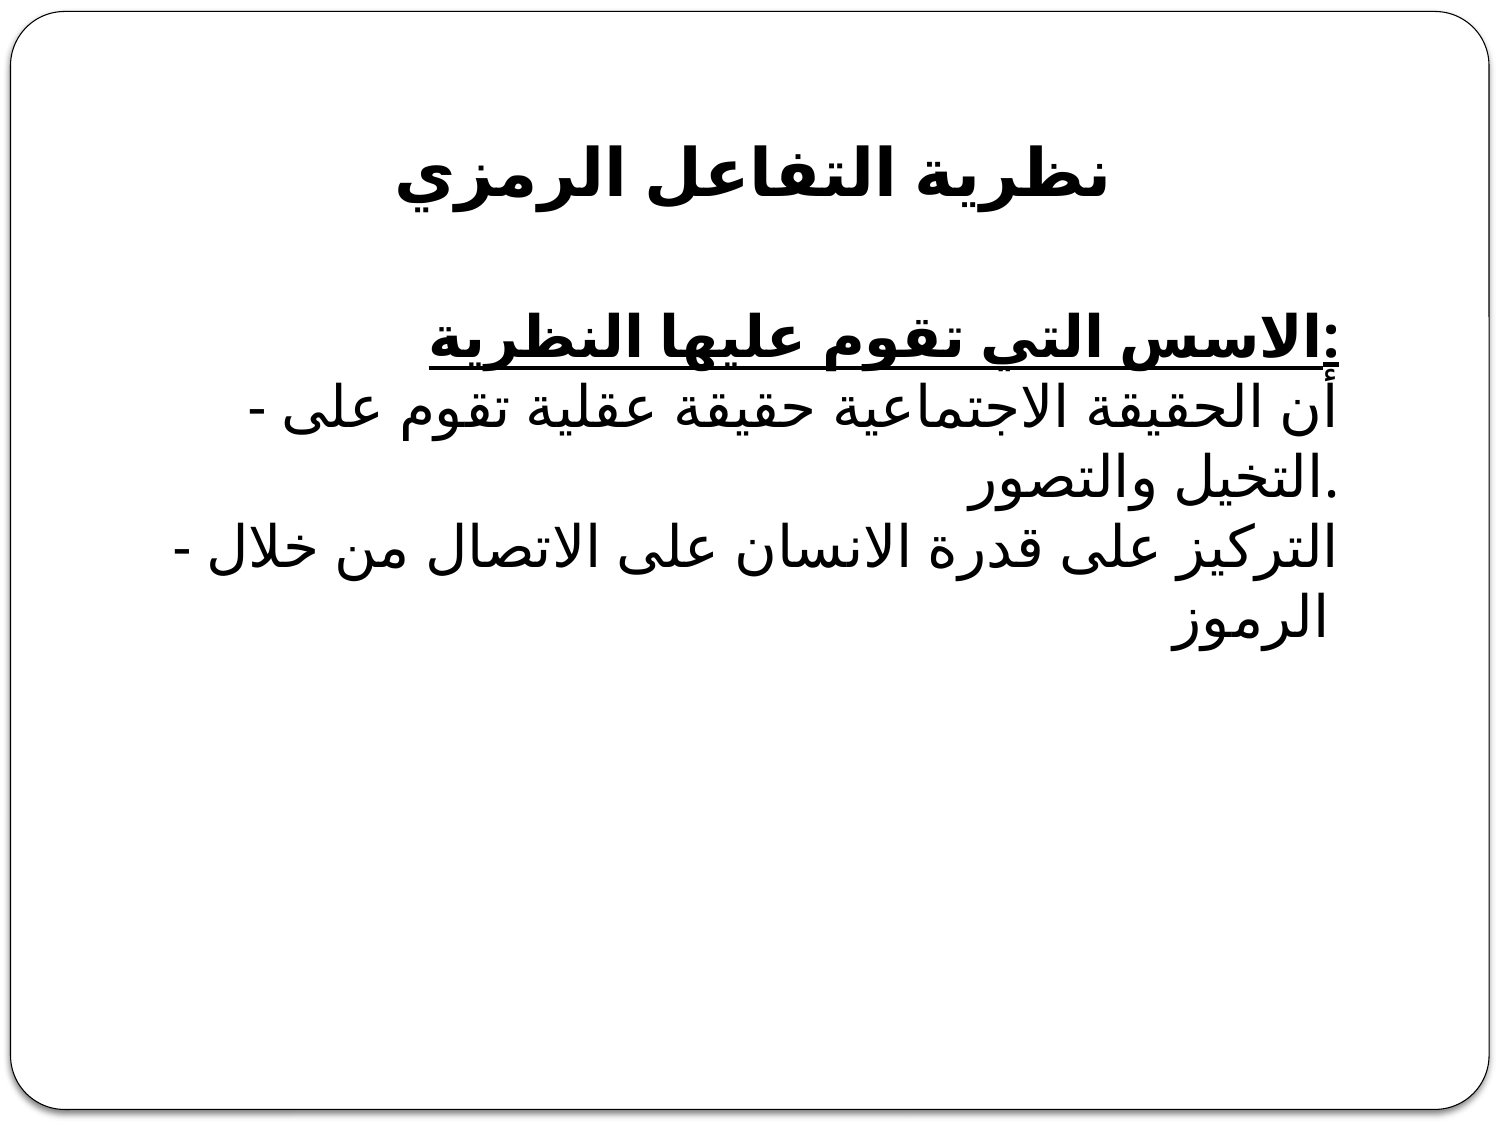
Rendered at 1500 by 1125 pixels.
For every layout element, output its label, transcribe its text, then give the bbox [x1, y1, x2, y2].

text_box نظرية التفاعل الرمزي الاسس التي تقوم عليها النظرية: - أن الحقيقة الاجتماعية حقيقة عقلية تقوم على التخيل والتصور. - التركيز على قدرة الانسان على الاتصال من خلال الرموز [152, 122, 1355, 657]
